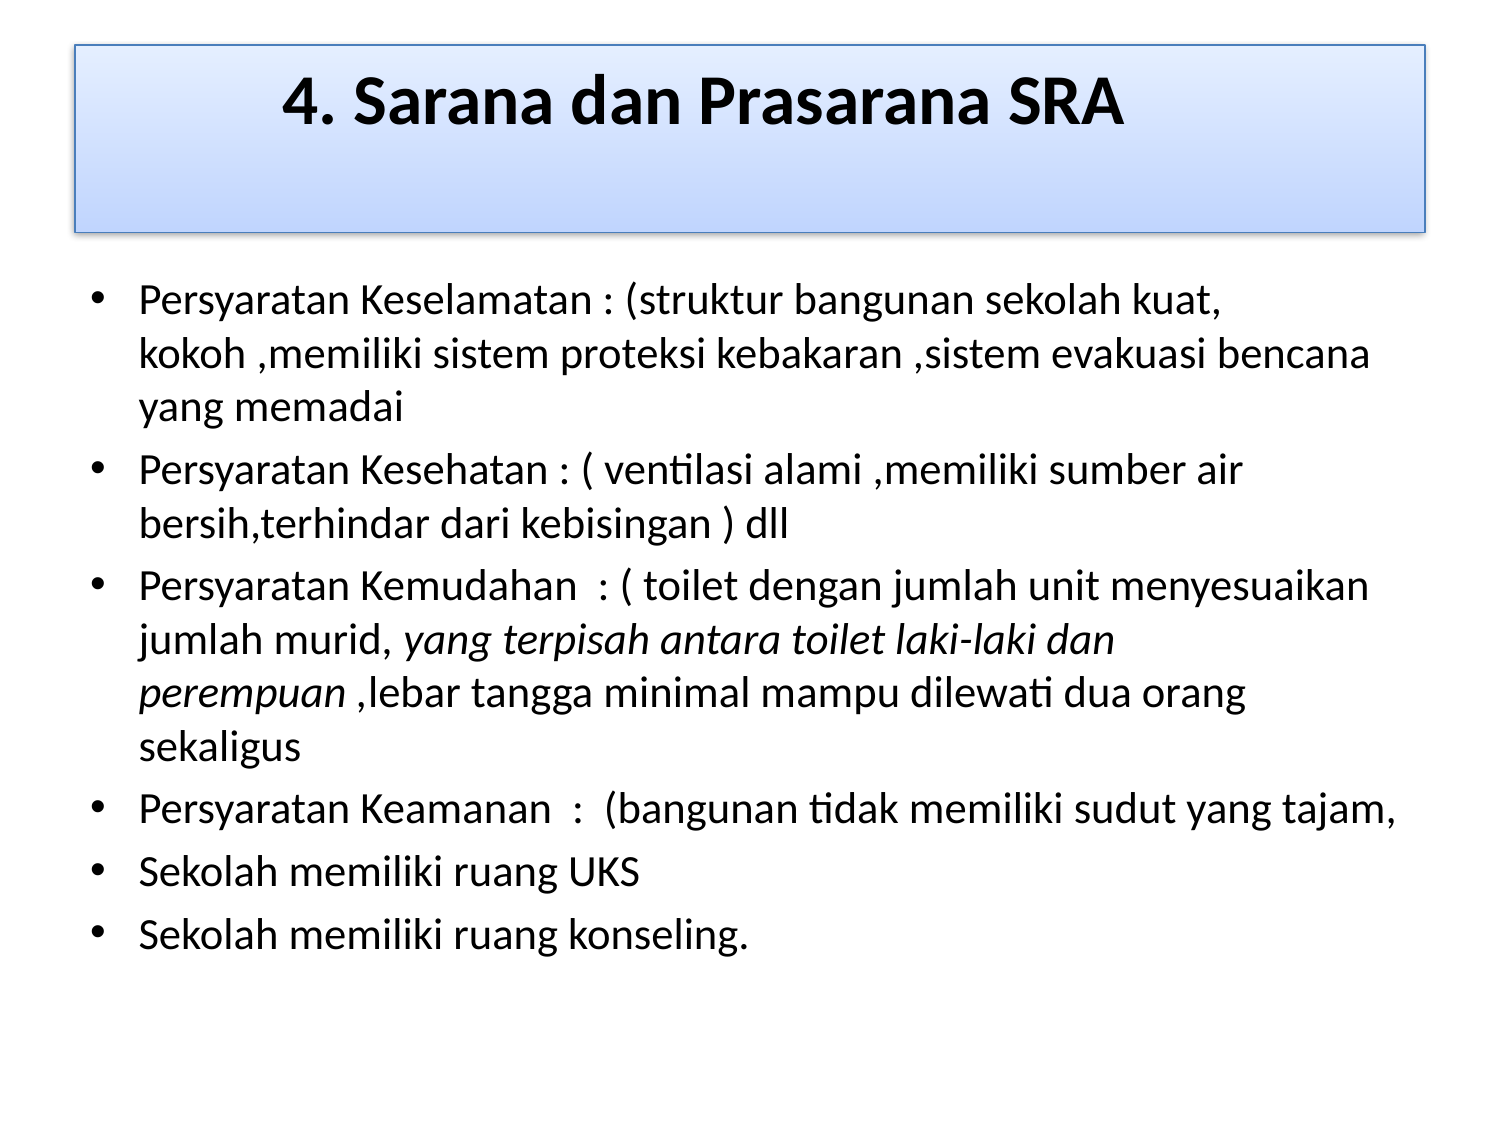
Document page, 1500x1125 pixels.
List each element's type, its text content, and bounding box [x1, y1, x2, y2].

list Persyaratan Keselamatan : (struktur bangunan sekolah kuat, kokoh ,memiliki sistem proteksi kebakaran ,sistem evakuasi bencana yang memadai Persyaratan Kesehatan : ( ventilasi alami ,memiliki sumber air bersih,terhindar dari kebisingan ) dll Persyaratan Kemudahan : ( toilet dengan jumlah unit menyesuaikan jumlah murid, yang terpisah antara toilet laki-laki dan perempuan ,lebar tangga minimal mampu dilewati dua orang sekaligus Persyaratan Keamanan : (bangunan tidak memiliki sudut yang tajam, Sekolah memiliki ruang UKS Sekolah memiliki ruang konseling. [75, 262, 1425, 1005]
title 4. Sarana dan Prasarana SRA [74, 44, 1426, 233]
